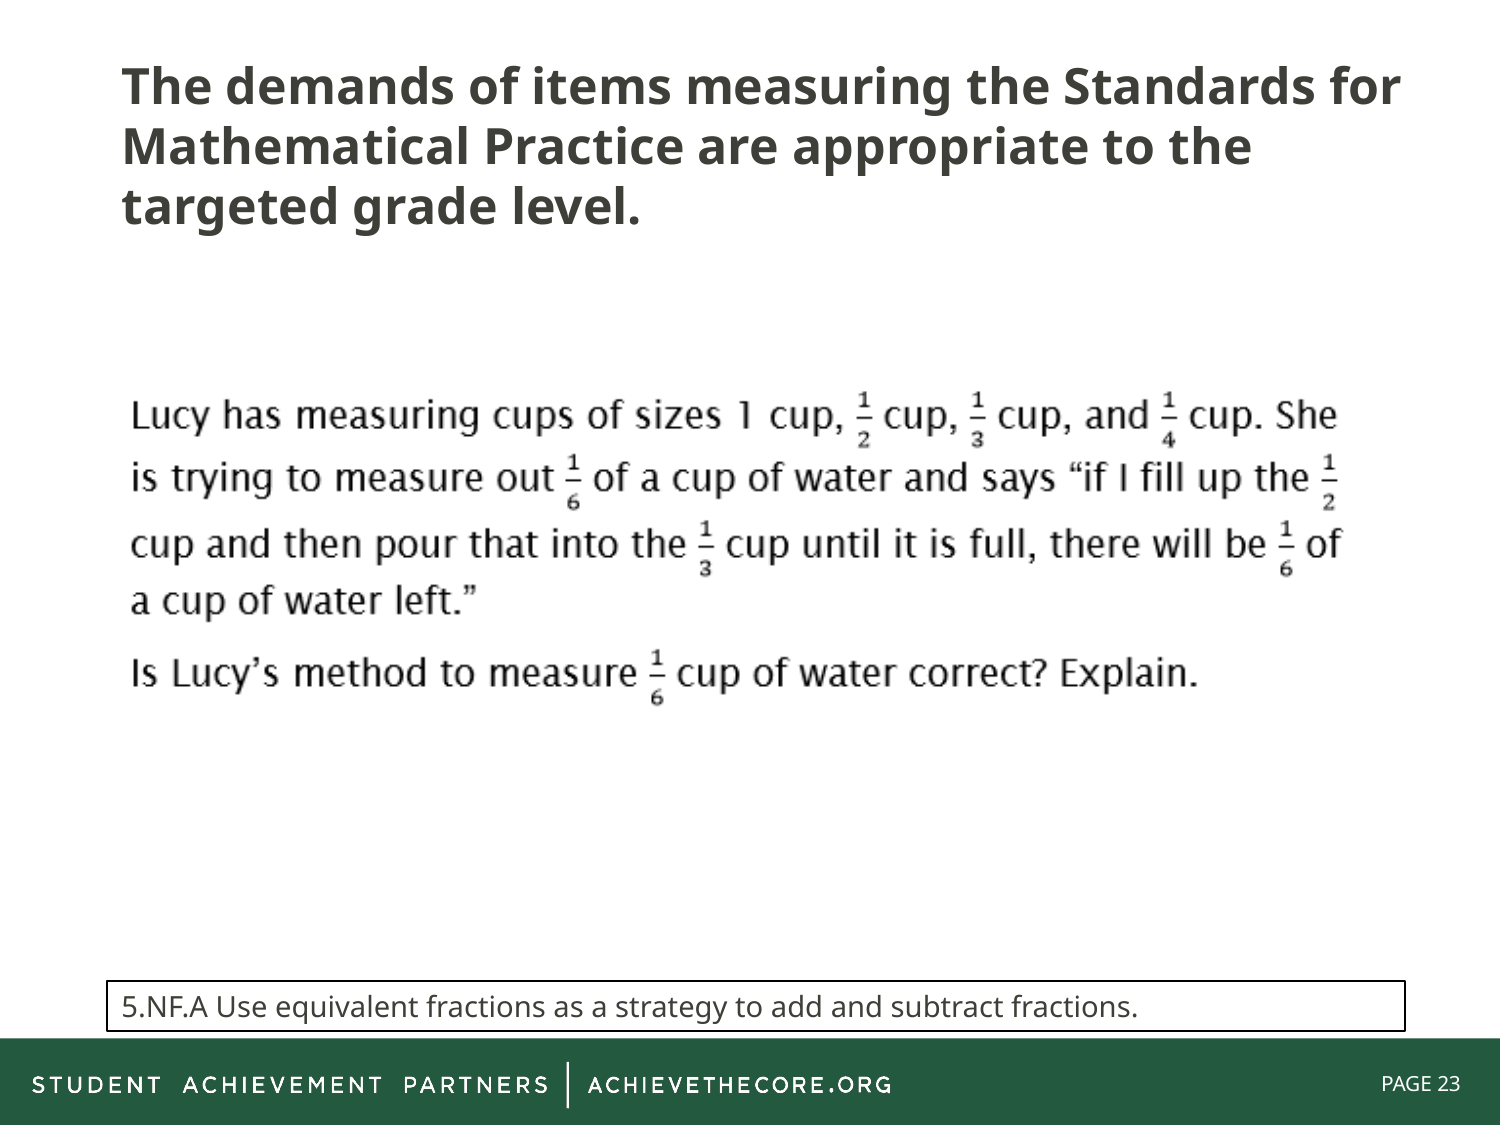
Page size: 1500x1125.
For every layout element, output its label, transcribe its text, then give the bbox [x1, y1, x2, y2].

text_box 5.NF.A Use equivalent fractions as a strategy to add and subtract fractions. [106, 981, 1405, 1031]
picture [87, 356, 1382, 744]
title The demands of items measuring the Standards for Mathematical Practice are appropriate to the targeted grade level. [106, 26, 1445, 262]
picture [12, 1055, 911, 1112]
